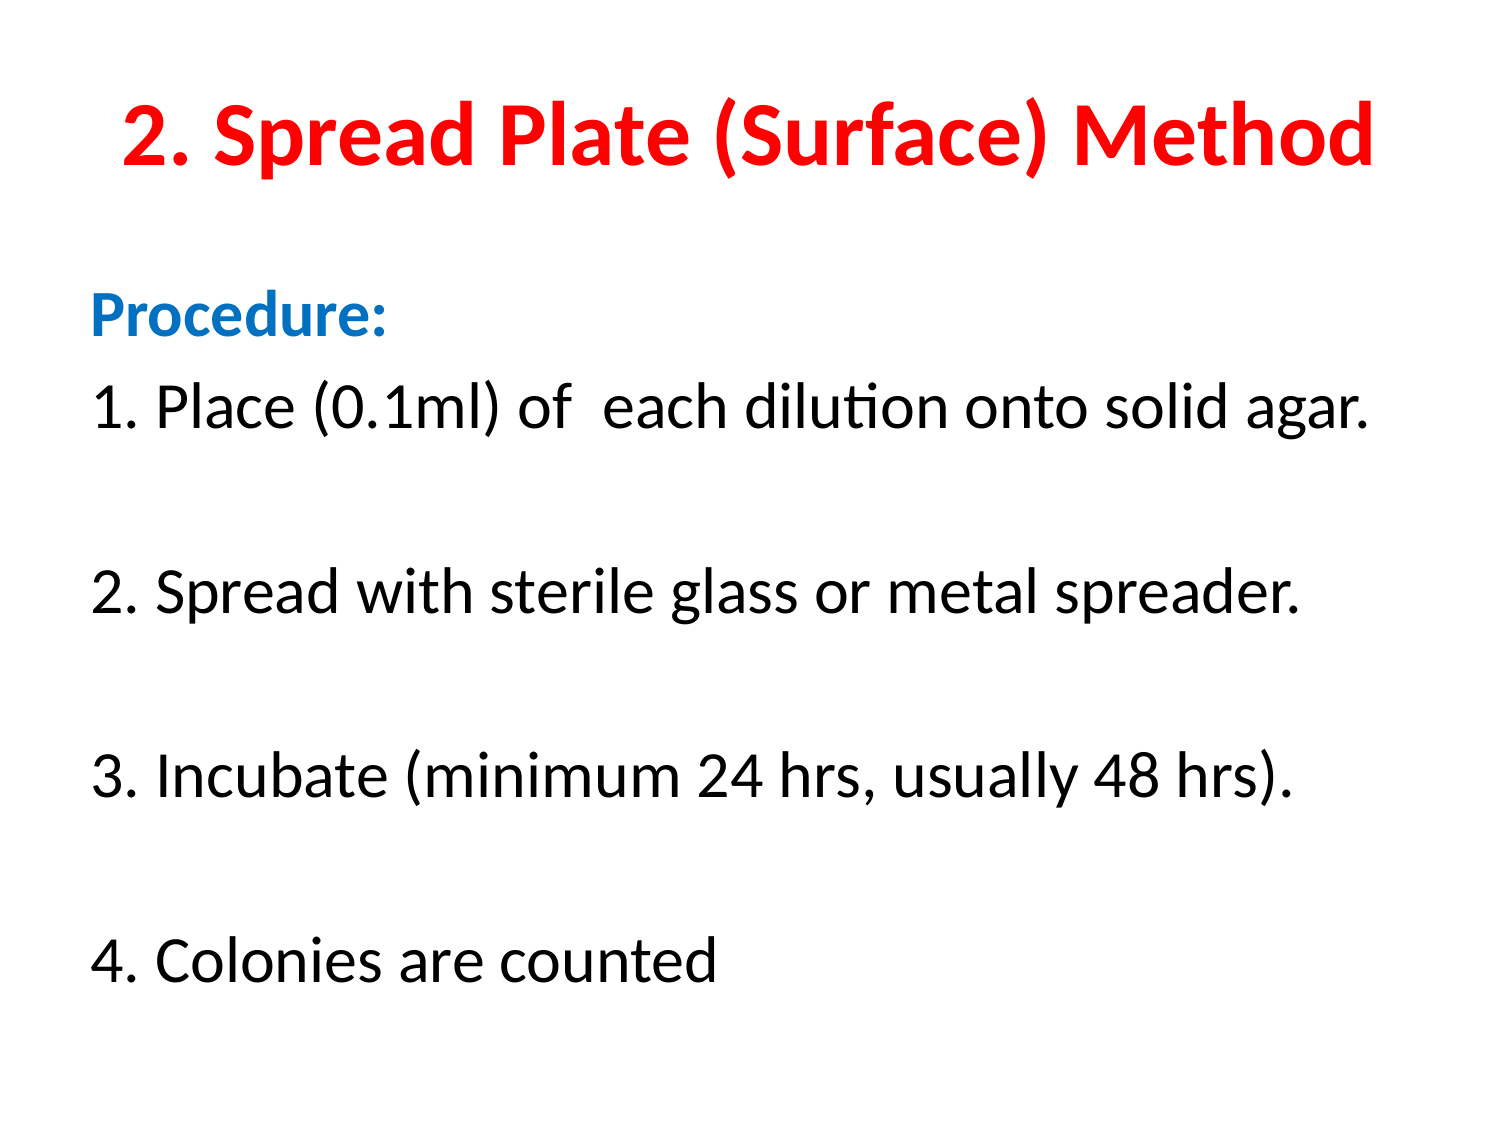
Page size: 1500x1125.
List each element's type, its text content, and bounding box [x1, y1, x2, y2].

title 2. Spread Plate (Surface) Method [75, 45, 1425, 213]
list Procedure: 1. Place (0.1ml) of each dilution onto solid agar. 2. Spread with sterile glass or metal spreader. 3. Incubate (minimum 24 hrs, usually 48 hrs). 4. Colonies are counted [75, 262, 1425, 1005]
